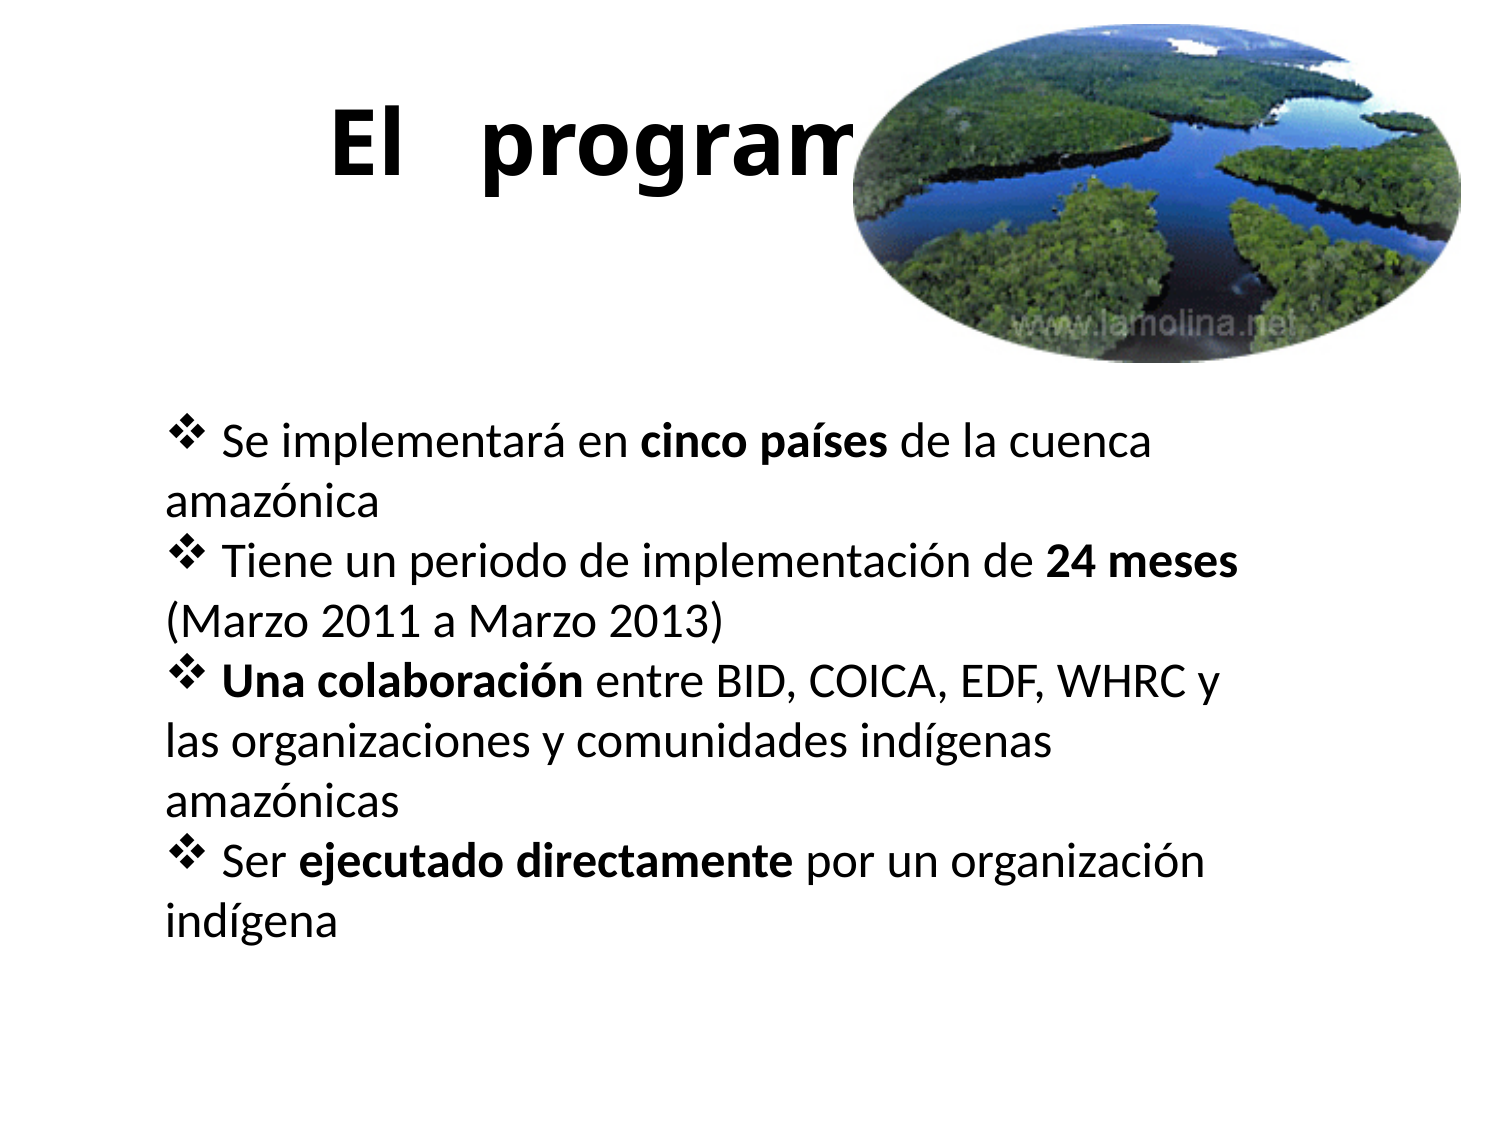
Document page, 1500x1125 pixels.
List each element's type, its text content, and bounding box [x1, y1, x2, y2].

title El programa [75, 45, 848, 233]
text_box Se implementará en cinco países de la cuenca amazónica Tiene un periodo de implementación de 24 meses (Marzo 2011 a Marzo 2013) Una colaboración entre BID, COICA, EDF, WHRC y las organizaciones y comunidades indígenas amazónicas Ser ejecutado directamente por un organización indígena [149, 399, 1288, 1000]
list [853, 24, 1462, 363]
